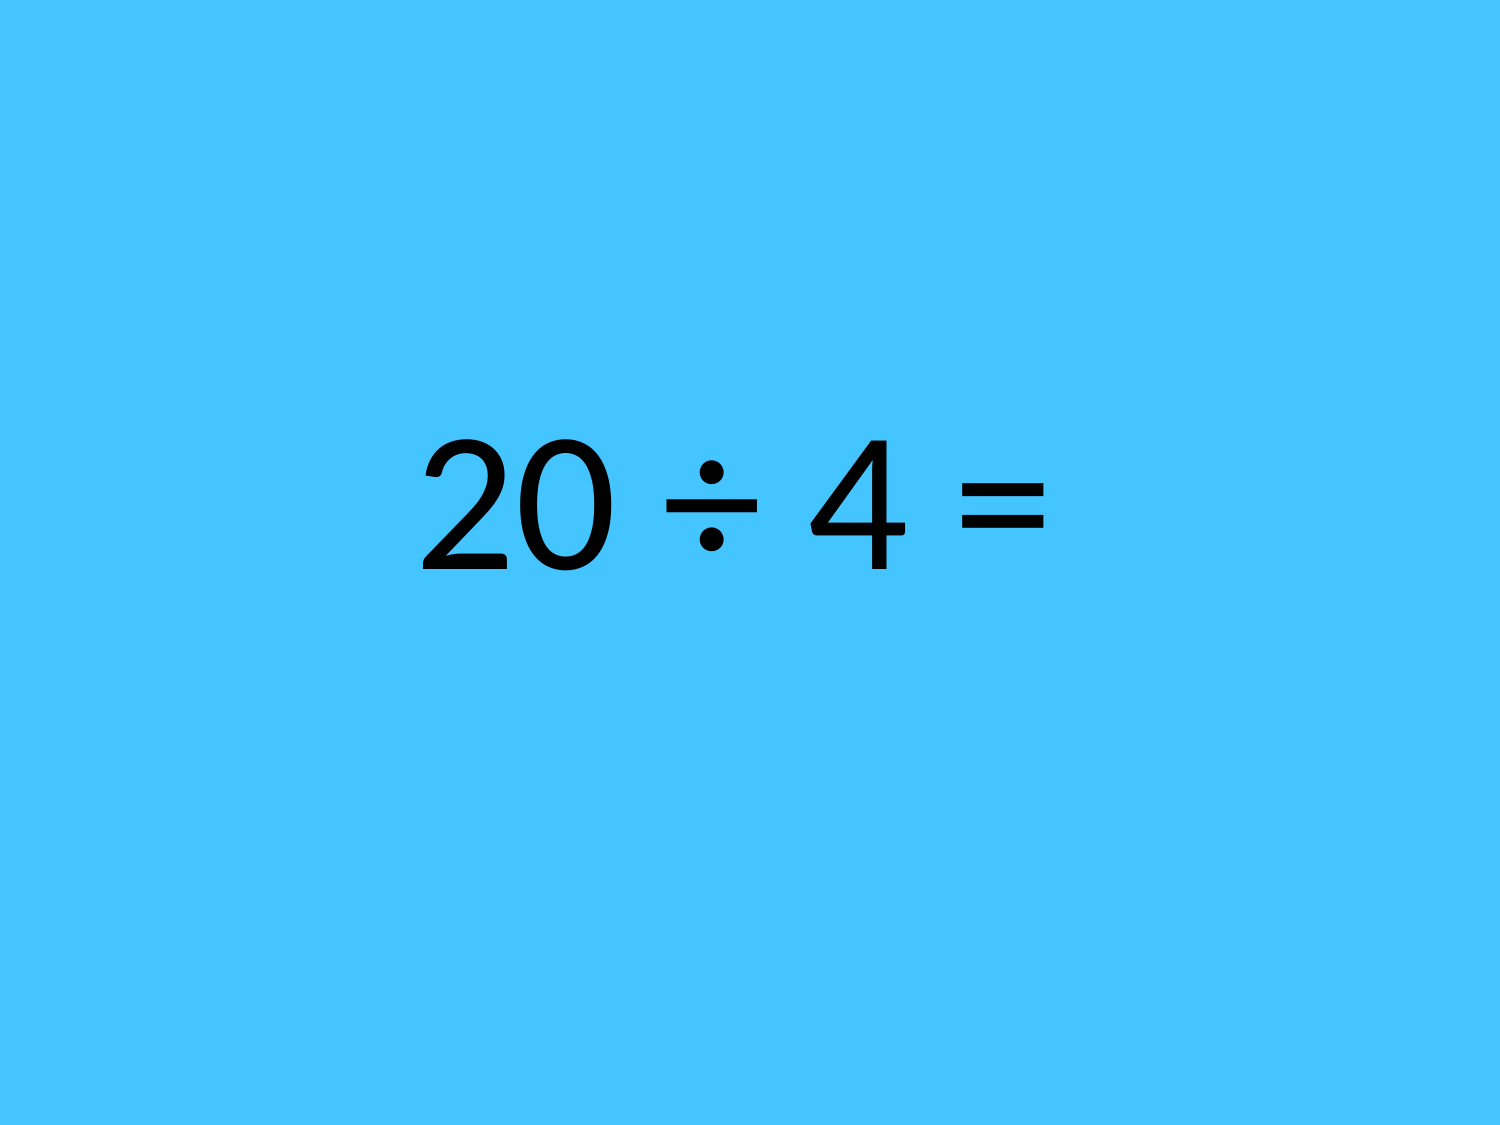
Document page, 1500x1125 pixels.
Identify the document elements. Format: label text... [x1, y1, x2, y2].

text_box 20 ÷ 4 = [399, 362, 1138, 618]
